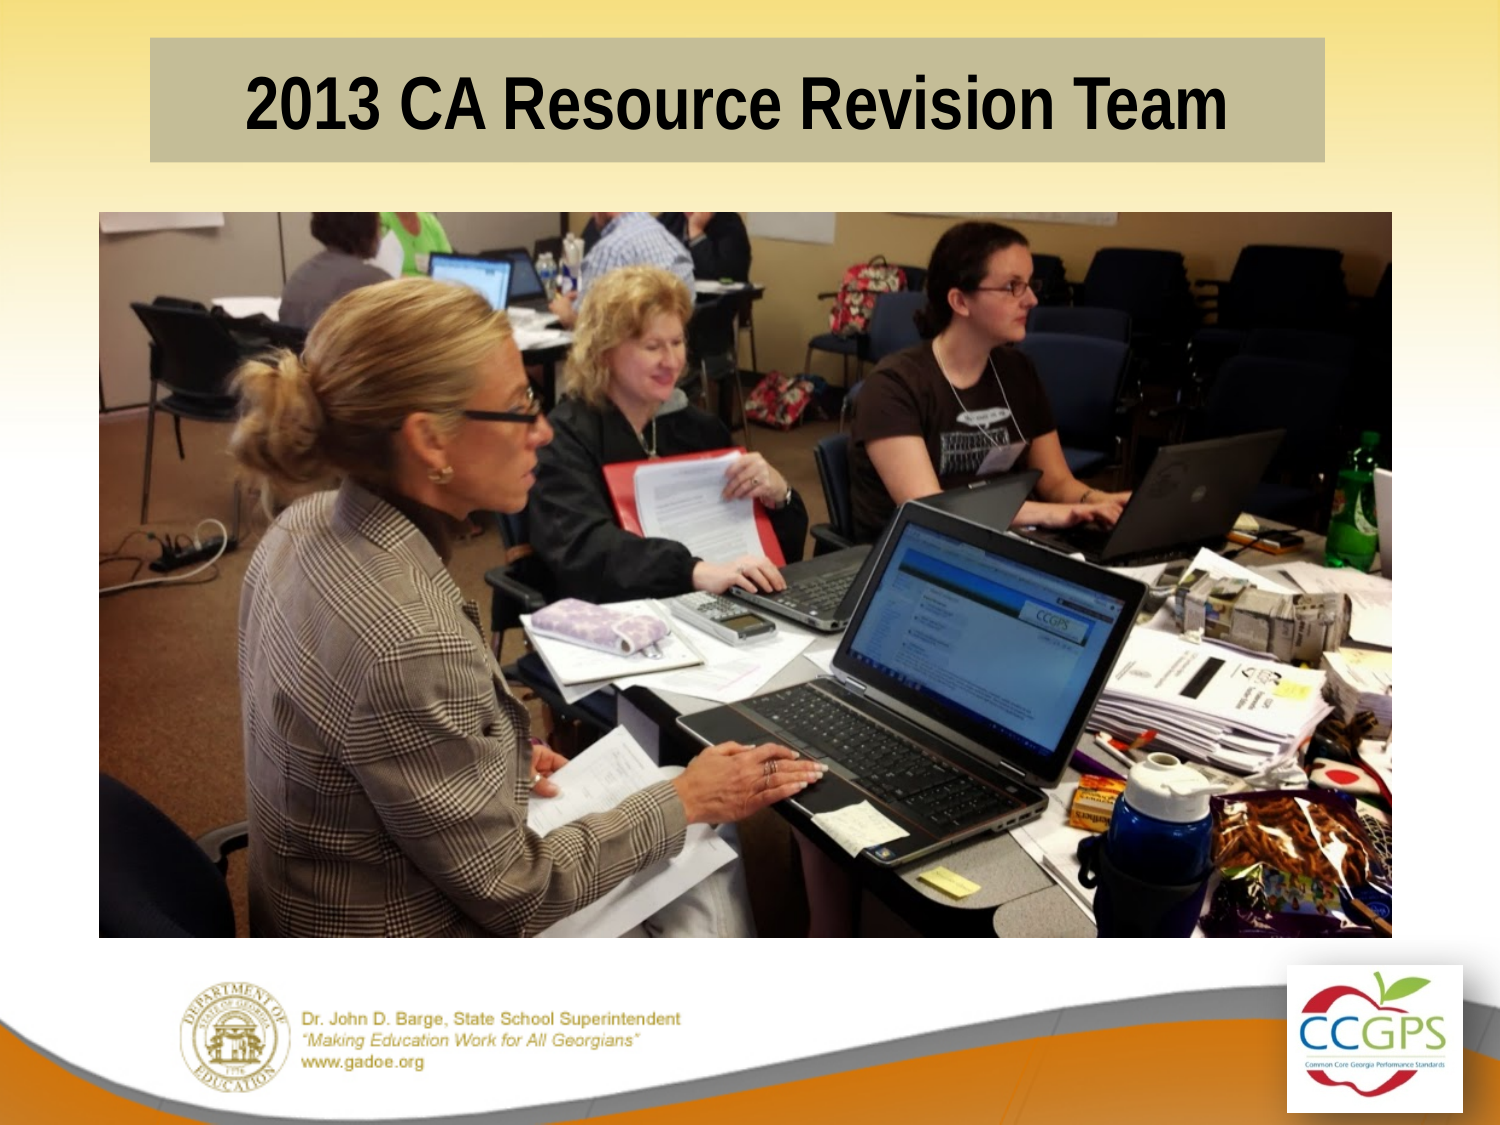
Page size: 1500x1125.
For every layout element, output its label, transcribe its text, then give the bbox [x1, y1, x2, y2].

title 2013 CA Resource Revision Team [149, 37, 1326, 163]
picture [0, 0, 1500, 1125]
